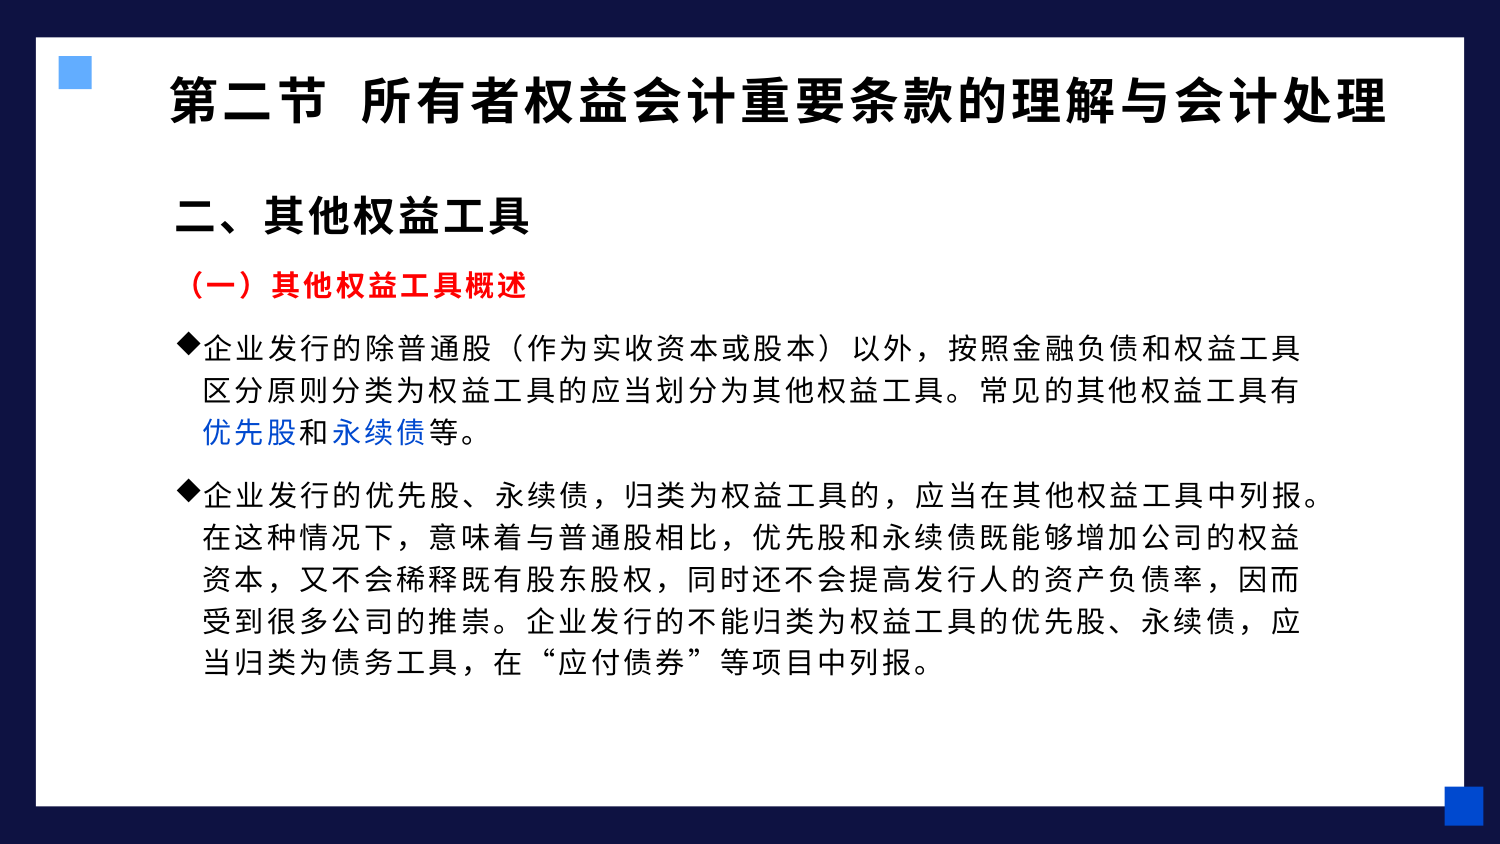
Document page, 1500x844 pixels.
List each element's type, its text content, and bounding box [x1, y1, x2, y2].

list 二、其他权益工具 （一）其他权益工具概述 企业发行的除普通股（作为实收资本或股本）以外，按照金融负债和权益工具区分原则分类为权益工具的应当划分为其他权益工具。常见的其他权益工具有优先股和永续债等。 企业发行的优先股、永续债，归类为权益工具的，应当在其他权益工具中列报。在这种情况下，意味着与普通股相比，优先股和永续债既能够增加公司的权益资本，又不会稀释既有股东股权，同时还不会提高发行人的资产负债率，因而受到很多公司的推崇。企业发行的不能归类为权益工具的优先股、永续债，应当归类为债务工具，在“应付债券”等项目中列报。 [157, 179, 1343, 605]
title 第二节 所有者权益会计重要条款的理解与会计处理 [141, 48, 1411, 139]
